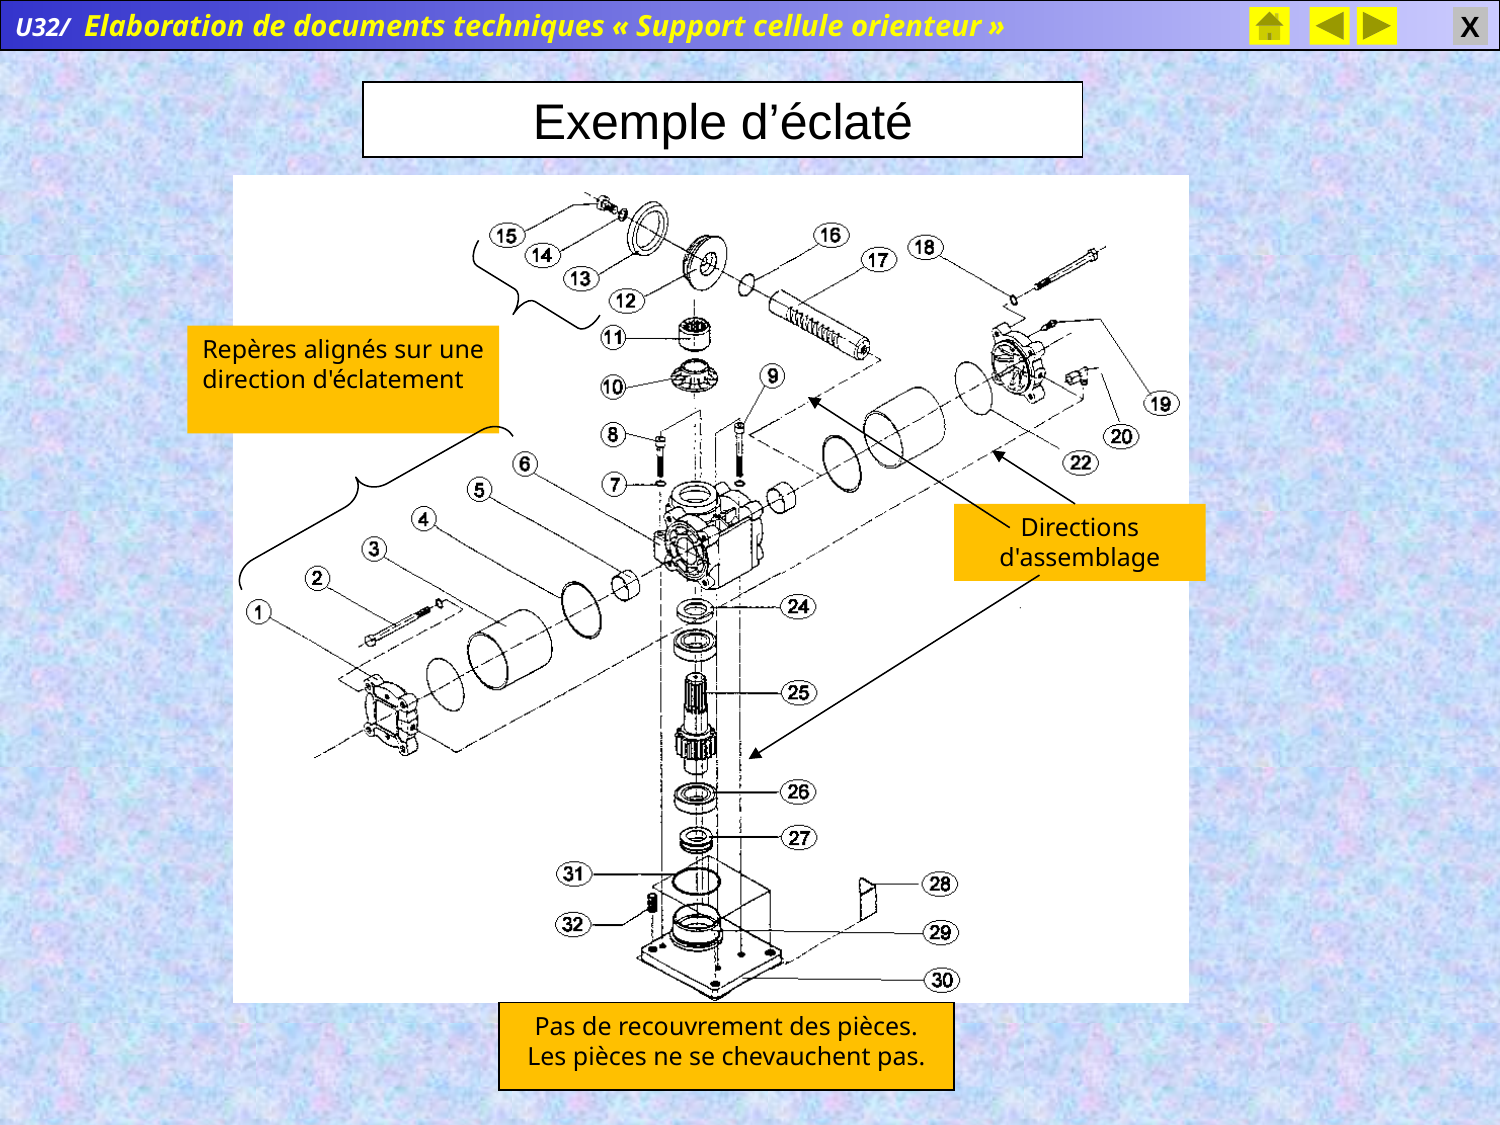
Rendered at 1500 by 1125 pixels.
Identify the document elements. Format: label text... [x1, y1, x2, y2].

text_box [1356, 7, 1397, 45]
text_box [1249, 7, 1290, 45]
picture [0, 51, 1500, 1125]
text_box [187, 175, 1206, 1091]
text_box [1309, 7, 1350, 45]
text_box Exemple d’éclaté [363, 81, 1083, 157]
